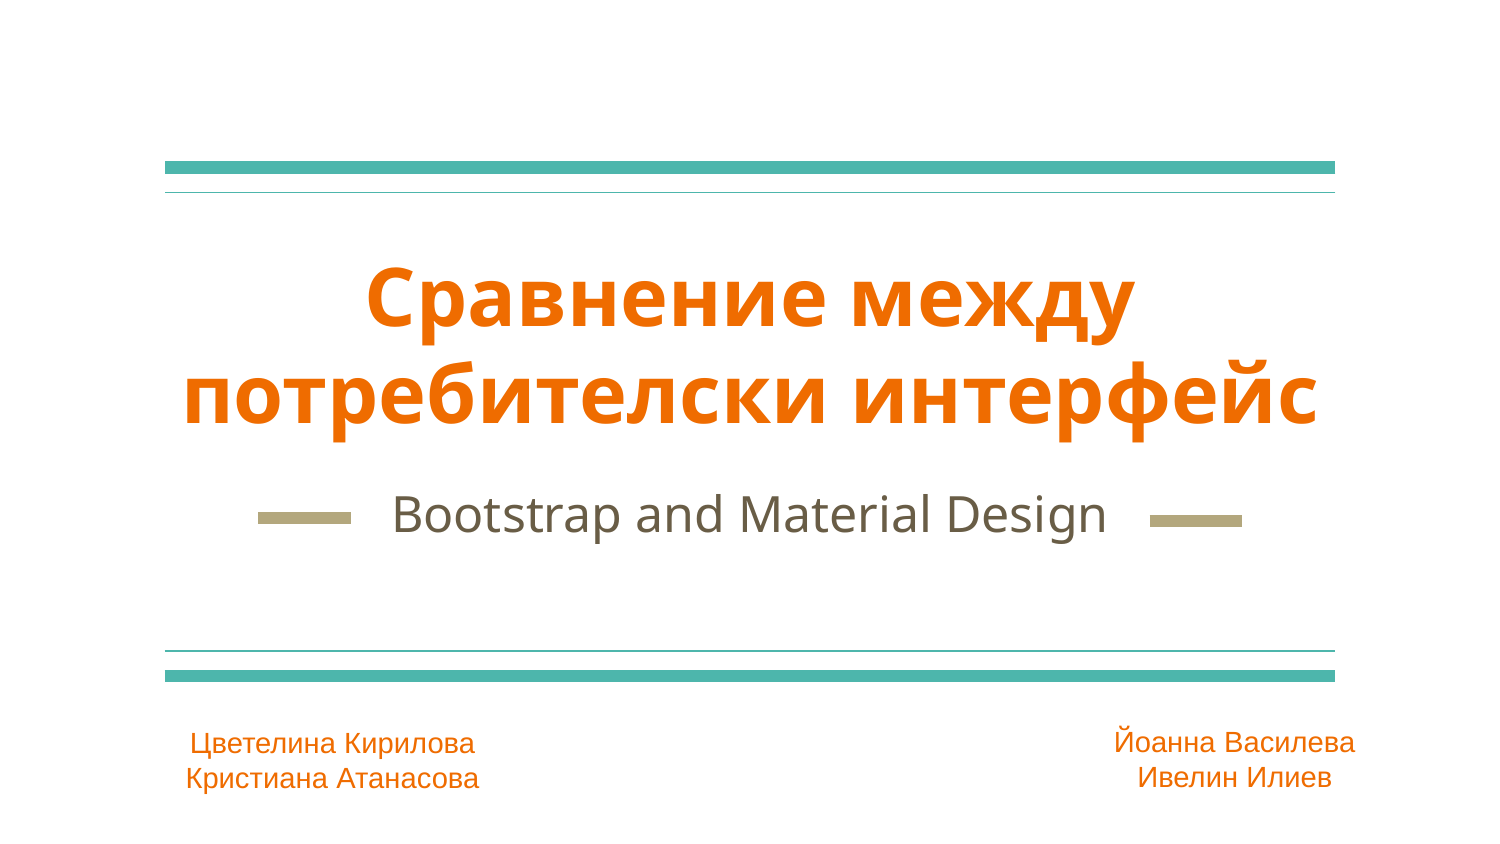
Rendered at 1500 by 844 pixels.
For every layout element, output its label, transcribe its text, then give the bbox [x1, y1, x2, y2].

text_box Цветелина Кирилова Кристиана Атанасова [160, 709, 505, 809]
subtitle Bootstrap and Material Design [350, 467, 1150, 598]
title Сравнение между потребителски интерфейс [164, 204, 1336, 456]
text_box Йоанна Василева Ивелин Илиев [1004, 673, 1466, 809]
